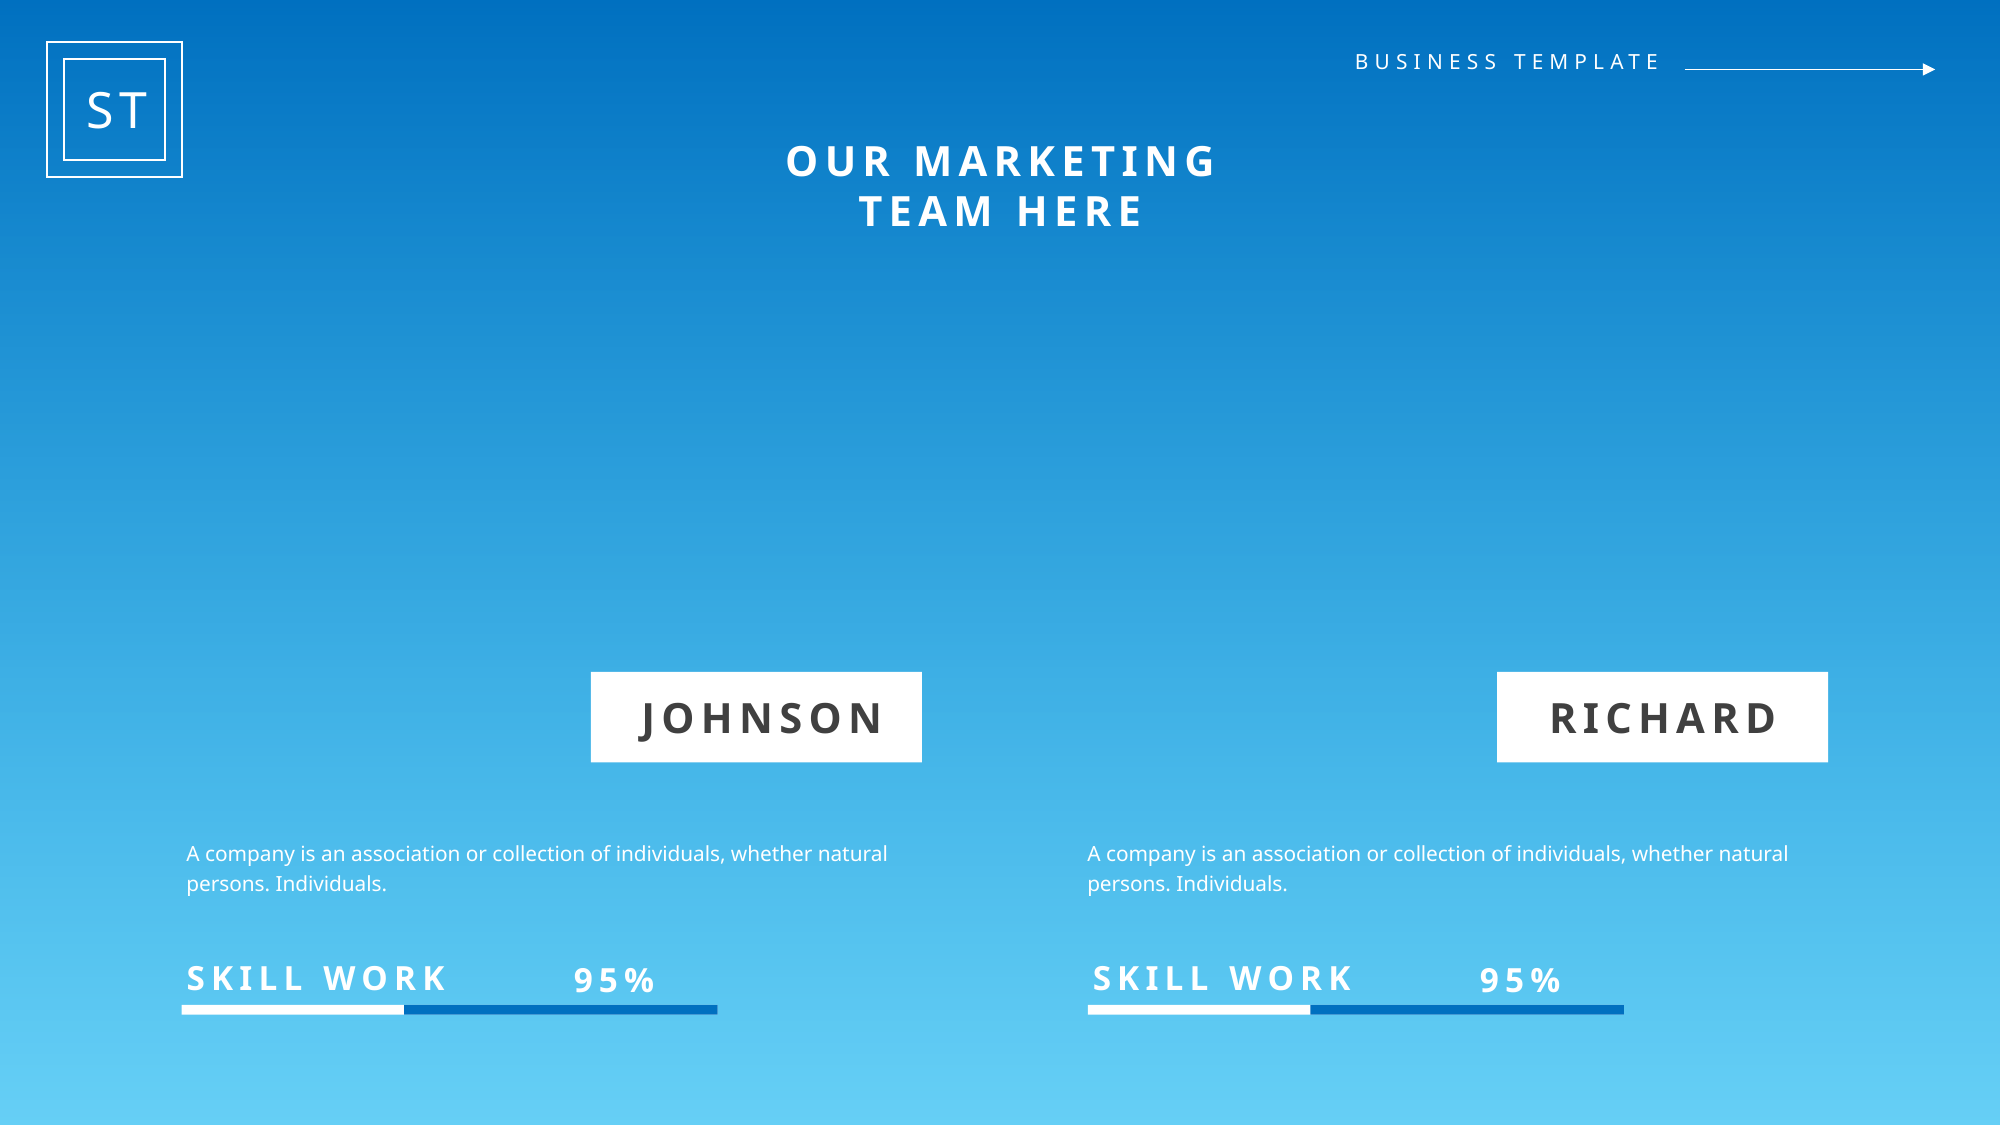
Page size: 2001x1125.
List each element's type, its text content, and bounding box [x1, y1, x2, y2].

text_box [0, 0, 2000, 1125]
picture [171, 309, 922, 763]
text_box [171, 949, 718, 1015]
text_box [46, 41, 182, 178]
text_box OUR MARKETING TEAM HERE [590, 127, 1409, 243]
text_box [1322, 41, 1936, 83]
text_box A company is an association or collection of individuals, whether natural persons. Individuals. [1072, 828, 1823, 916]
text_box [1078, 949, 1624, 1015]
text_box A company is an association or collection of individuals, whether natural persons. Individuals. [171, 828, 922, 916]
picture [1078, 309, 1829, 763]
